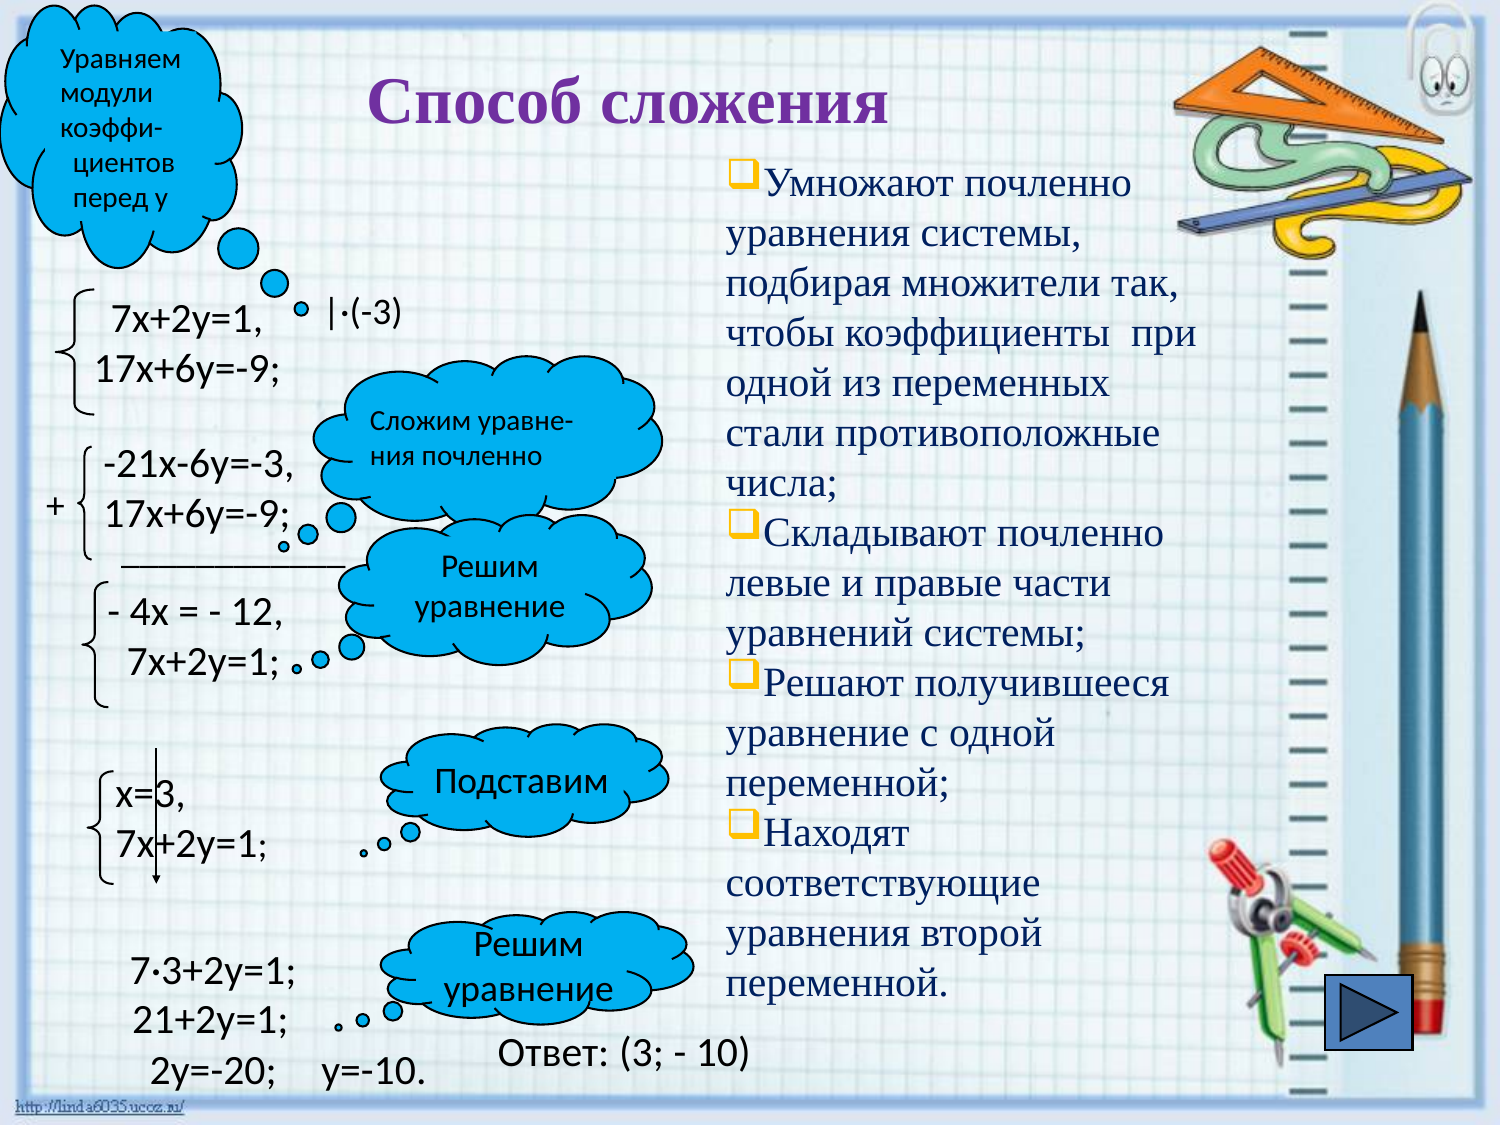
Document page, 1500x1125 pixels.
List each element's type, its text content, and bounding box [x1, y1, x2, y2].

picture [0, 0, 1500, 1125]
text_box 7·3+2у=1; [114, 935, 312, 1000]
text_box Ответ: (3; - 10) [482, 1017, 767, 1083]
text_box 21+2у=1; [117, 984, 304, 1050]
text_box 2у=-20; [134, 1035, 292, 1100]
text_box + [31, 473, 72, 534]
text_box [77, 428, 311, 560]
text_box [313, 355, 663, 531]
text_box |·(-3) [308, 279, 418, 340]
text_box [55, 283, 298, 415]
text_box у=-10. [306, 1035, 442, 1100]
text_box Умножают почленно уравнения системы, подбирая множители так, чтобы коэффициенты при одной из переменных стали противоположные числа; Складывают почленно левые и правые части уравнений системы; Решают получившееся уравнение с одной переменной; Находят соответствующие уравнения второй переменной. [710, 147, 1219, 1013]
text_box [155, 723, 669, 885]
text_box [1324, 974, 1413, 1050]
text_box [87, 758, 150, 885]
text_box Способ сложения [351, 49, 1014, 145]
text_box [81, 576, 300, 708]
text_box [380, 911, 694, 1025]
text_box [338, 514, 652, 665]
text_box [0, 4, 243, 268]
text_box ____________ [106, 538, 333, 579]
